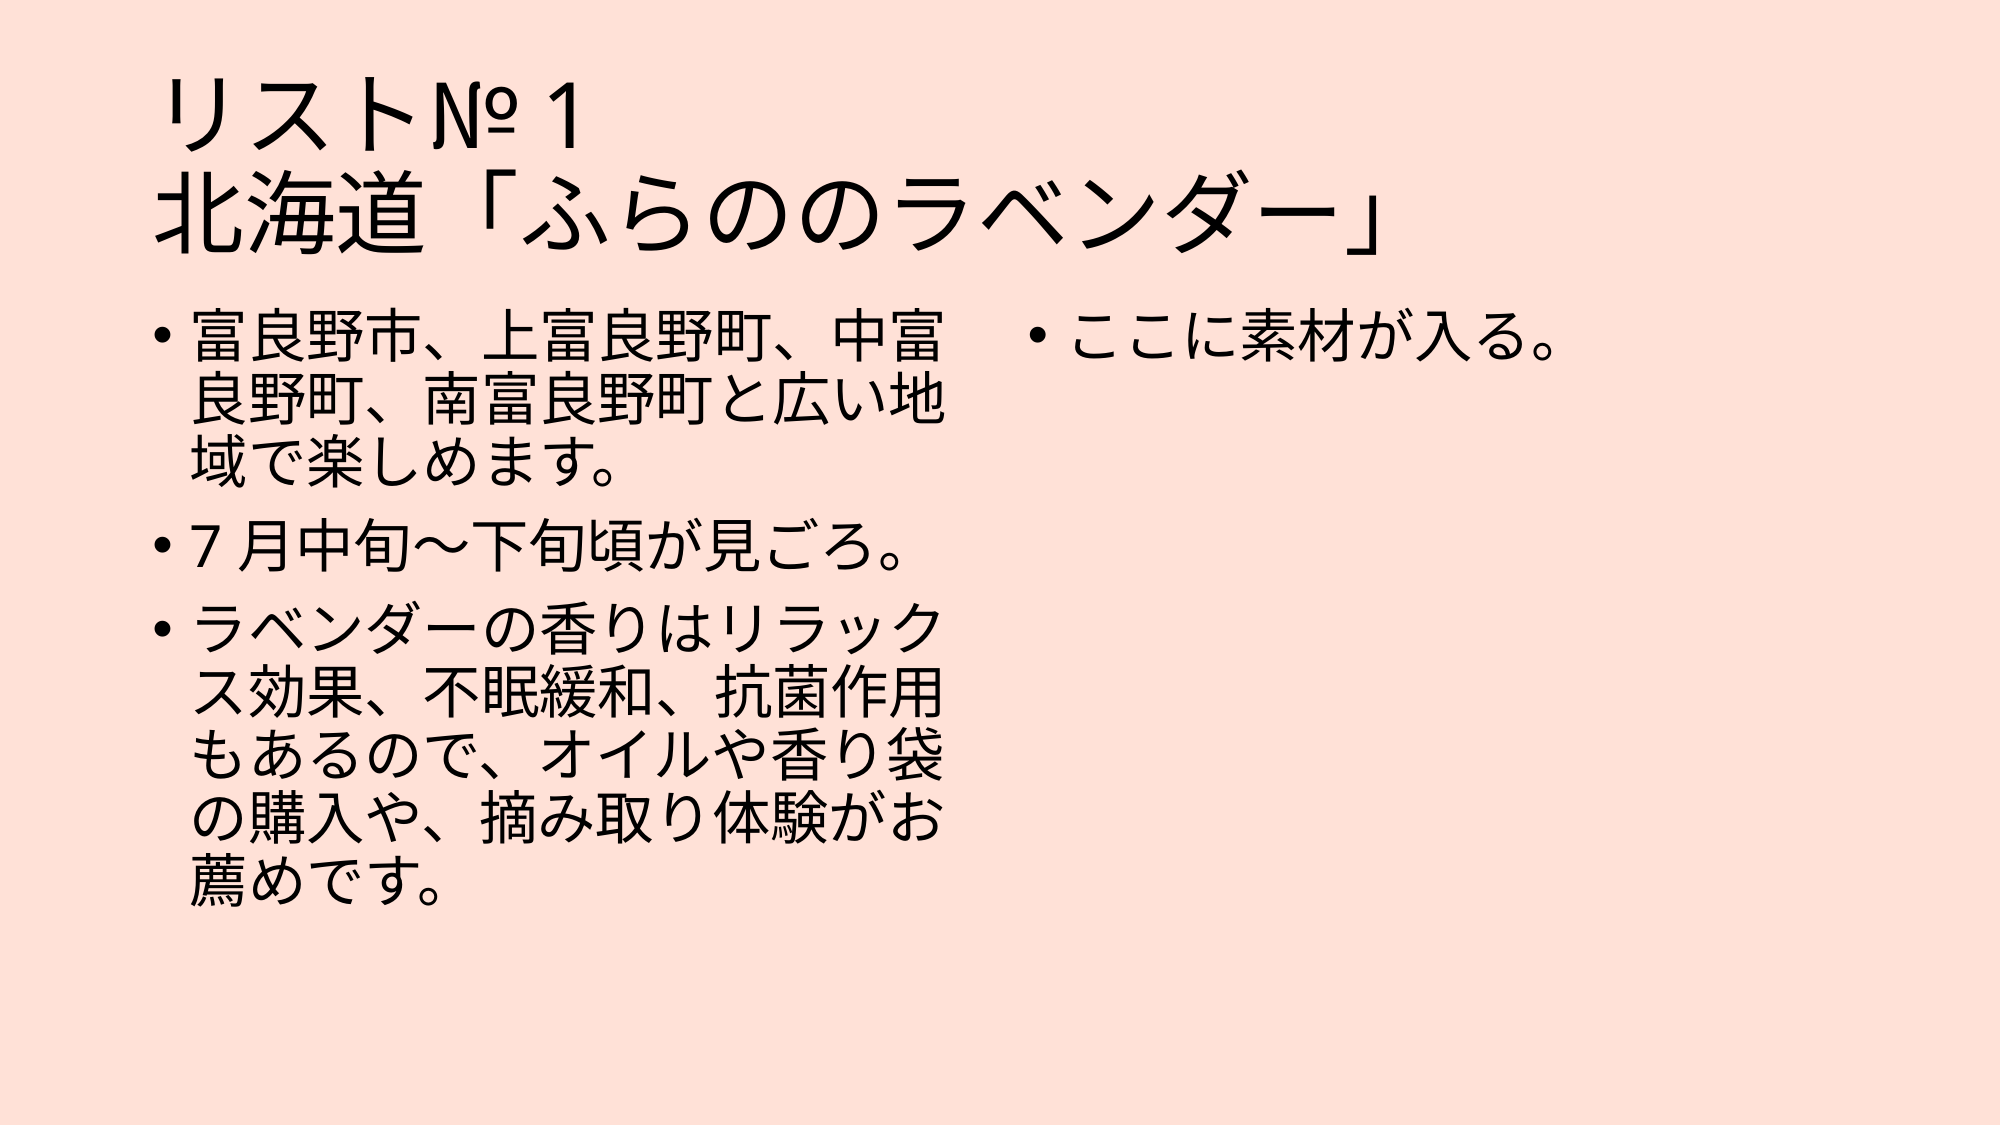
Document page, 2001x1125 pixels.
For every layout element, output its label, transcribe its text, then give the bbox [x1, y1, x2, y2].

title リスト№1 北海道「ふらののラベンダー」 [137, 59, 1863, 278]
list ここに素材が入る。 [1012, 299, 1863, 1014]
list 富良野市、上富良野町、中富良野町、南富良野町と広い地域で楽しめます。 7月中旬～下旬頃が見ごろ。 ラベンダーの香りはリラックス効果、不眠緩和、抗菌作用もあるので、オイルや香り袋の購入や、摘み取り体験がお薦めです。 [137, 299, 988, 1014]
